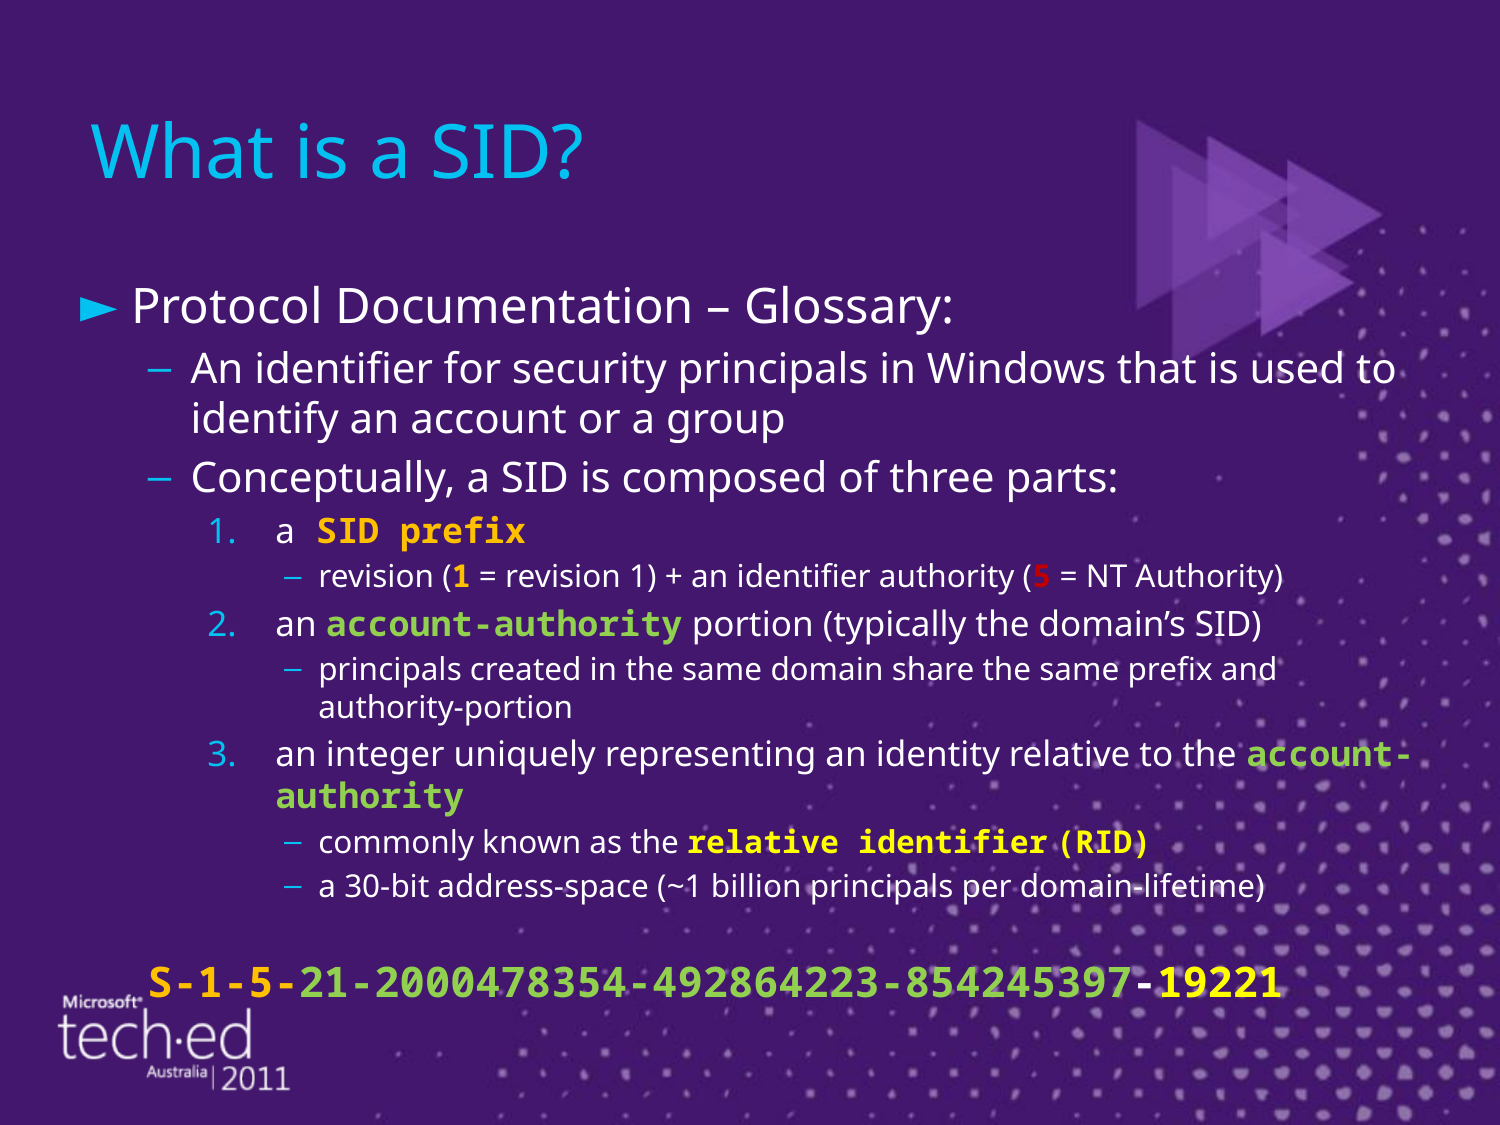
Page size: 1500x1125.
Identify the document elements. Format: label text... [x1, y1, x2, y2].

title What is a SID? [75, 54, 1425, 243]
list Protocol Documentation – Glossary: An identifier for security principals in Windows that is used to identify an account or a group Conceptually, a SID is composed of three parts: a SID prefix revision (1 = revision 1) + an identifier authority (5 = NT Authority) an account-authority portion (typically the domain’s SID) principals created in the same domain share the same prefix and authority-portion an integer uniquely representing an identity relative to the account-authority commonly known as the relative identifier (RID) a 30-bit address-space (~1 billion principals per domain-lifetime) S-1-5-21-2000478354-492864223-854245397-19221 [64, 267, 1440, 1030]
picture [0, 0, 1500, 1125]
